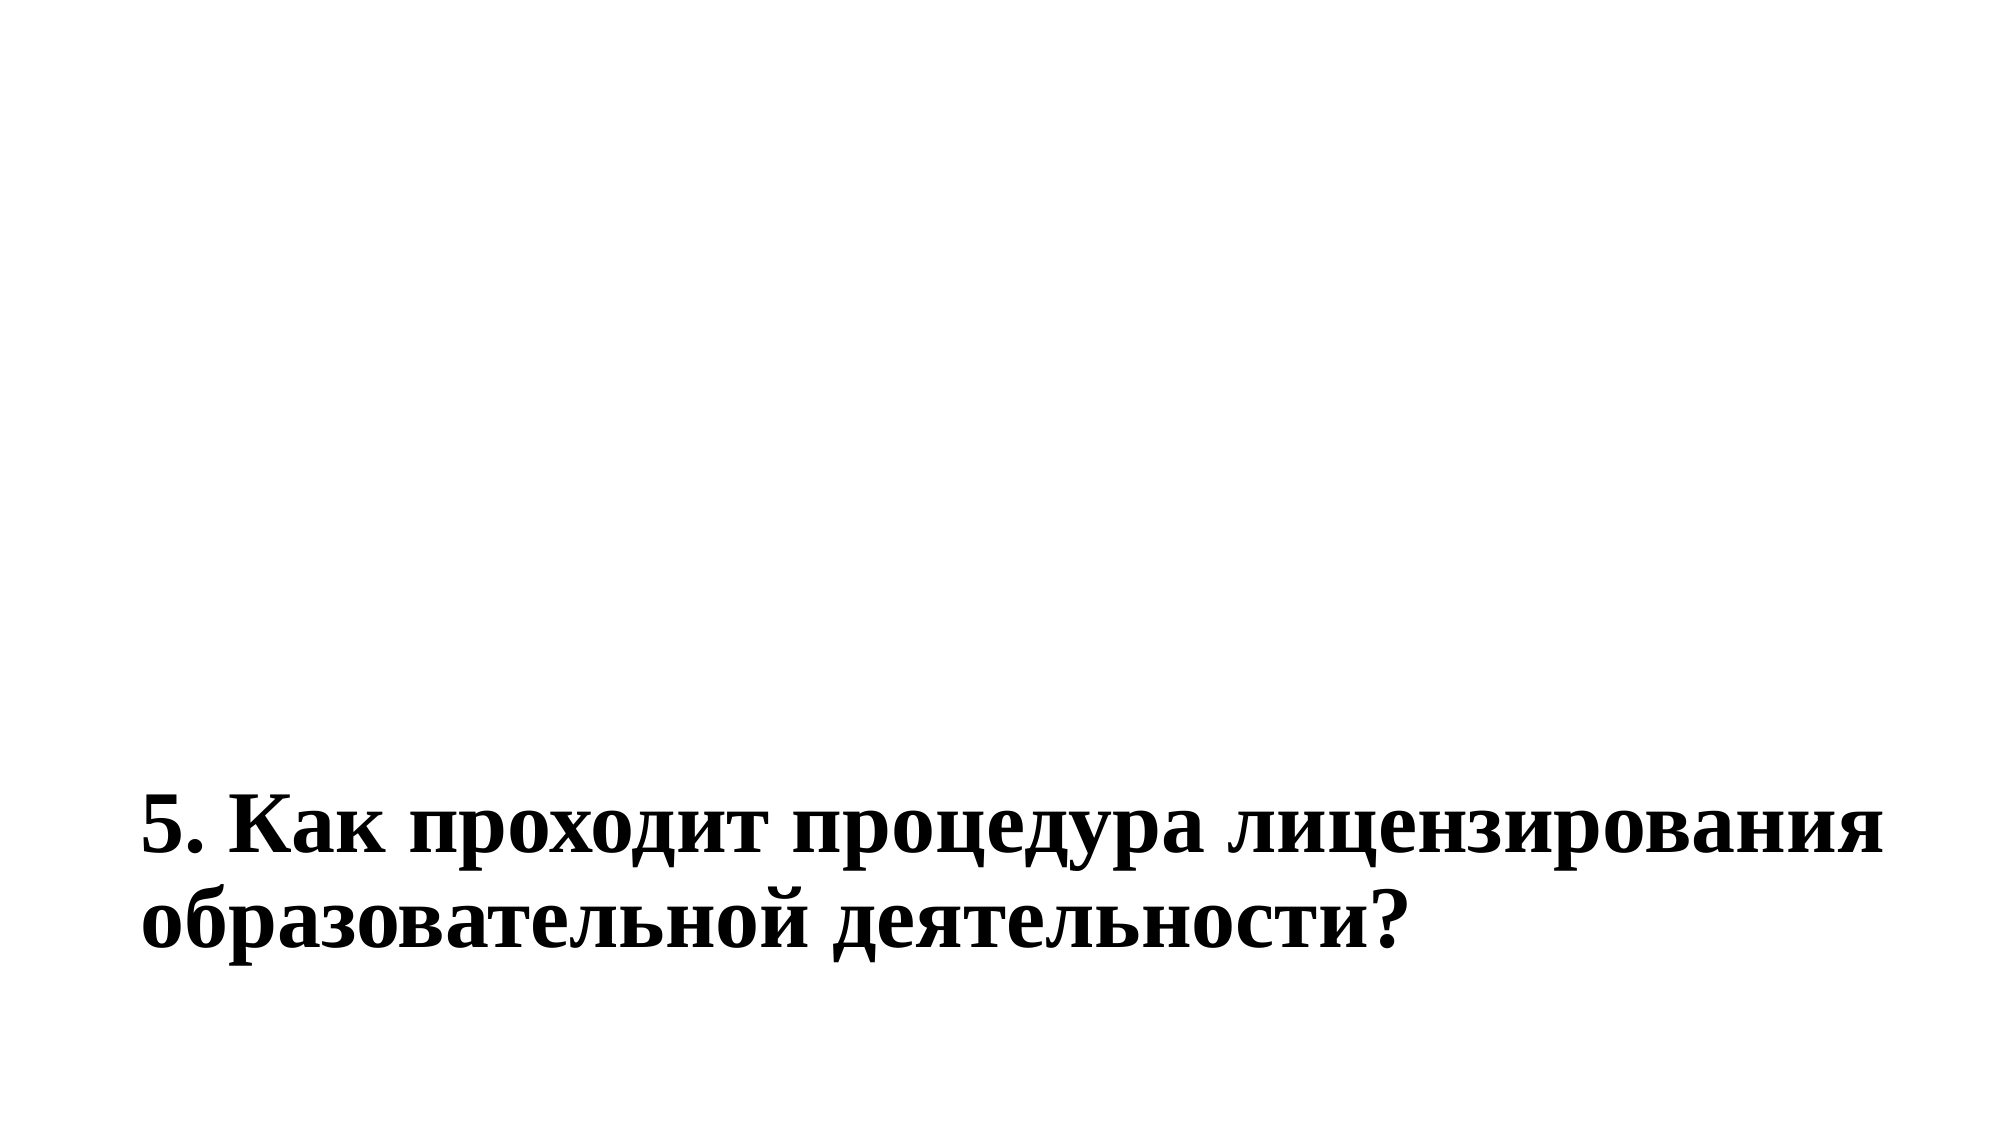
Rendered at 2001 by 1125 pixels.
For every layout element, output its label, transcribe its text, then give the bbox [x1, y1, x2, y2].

title 5. Как проходит процедура лицензирования образовательной деятельности? [125, 762, 1950, 980]
